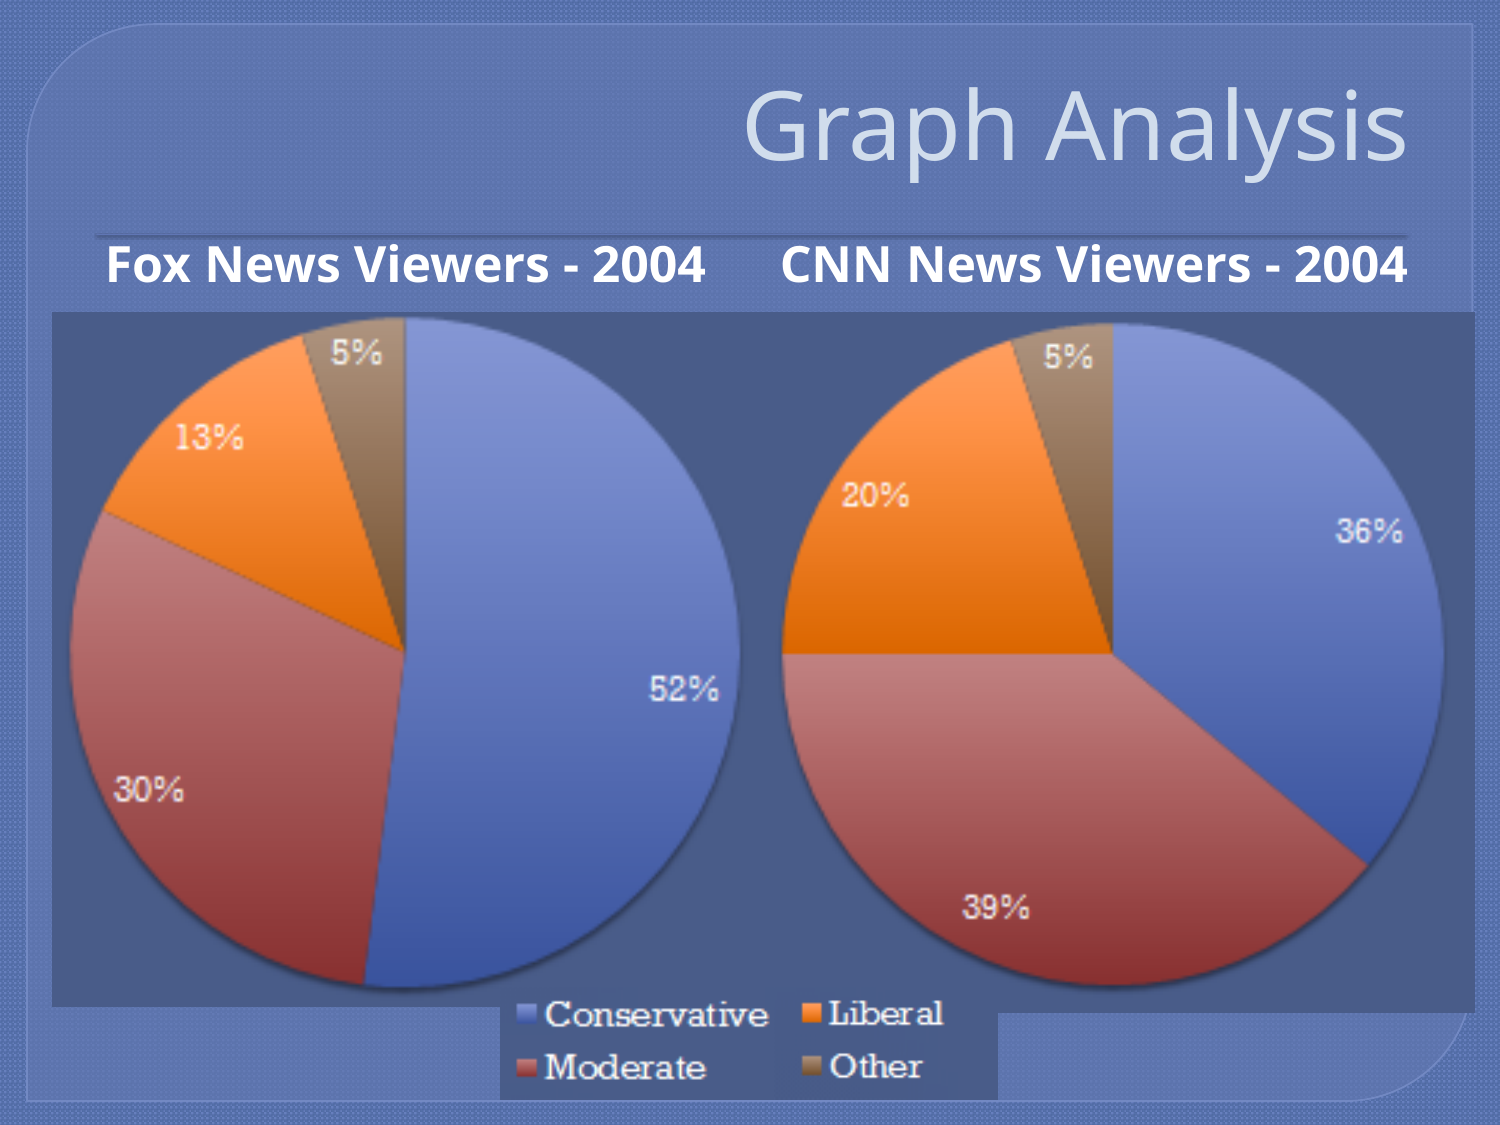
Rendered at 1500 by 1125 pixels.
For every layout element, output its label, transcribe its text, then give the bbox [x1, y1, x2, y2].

title Graph Analysis [75, 0, 1425, 188]
picture [52, 312, 1476, 1101]
text_box Fox News Viewers - 2004 [90, 224, 738, 300]
text_box CNN News Viewers - 2004 [765, 224, 1450, 300]
